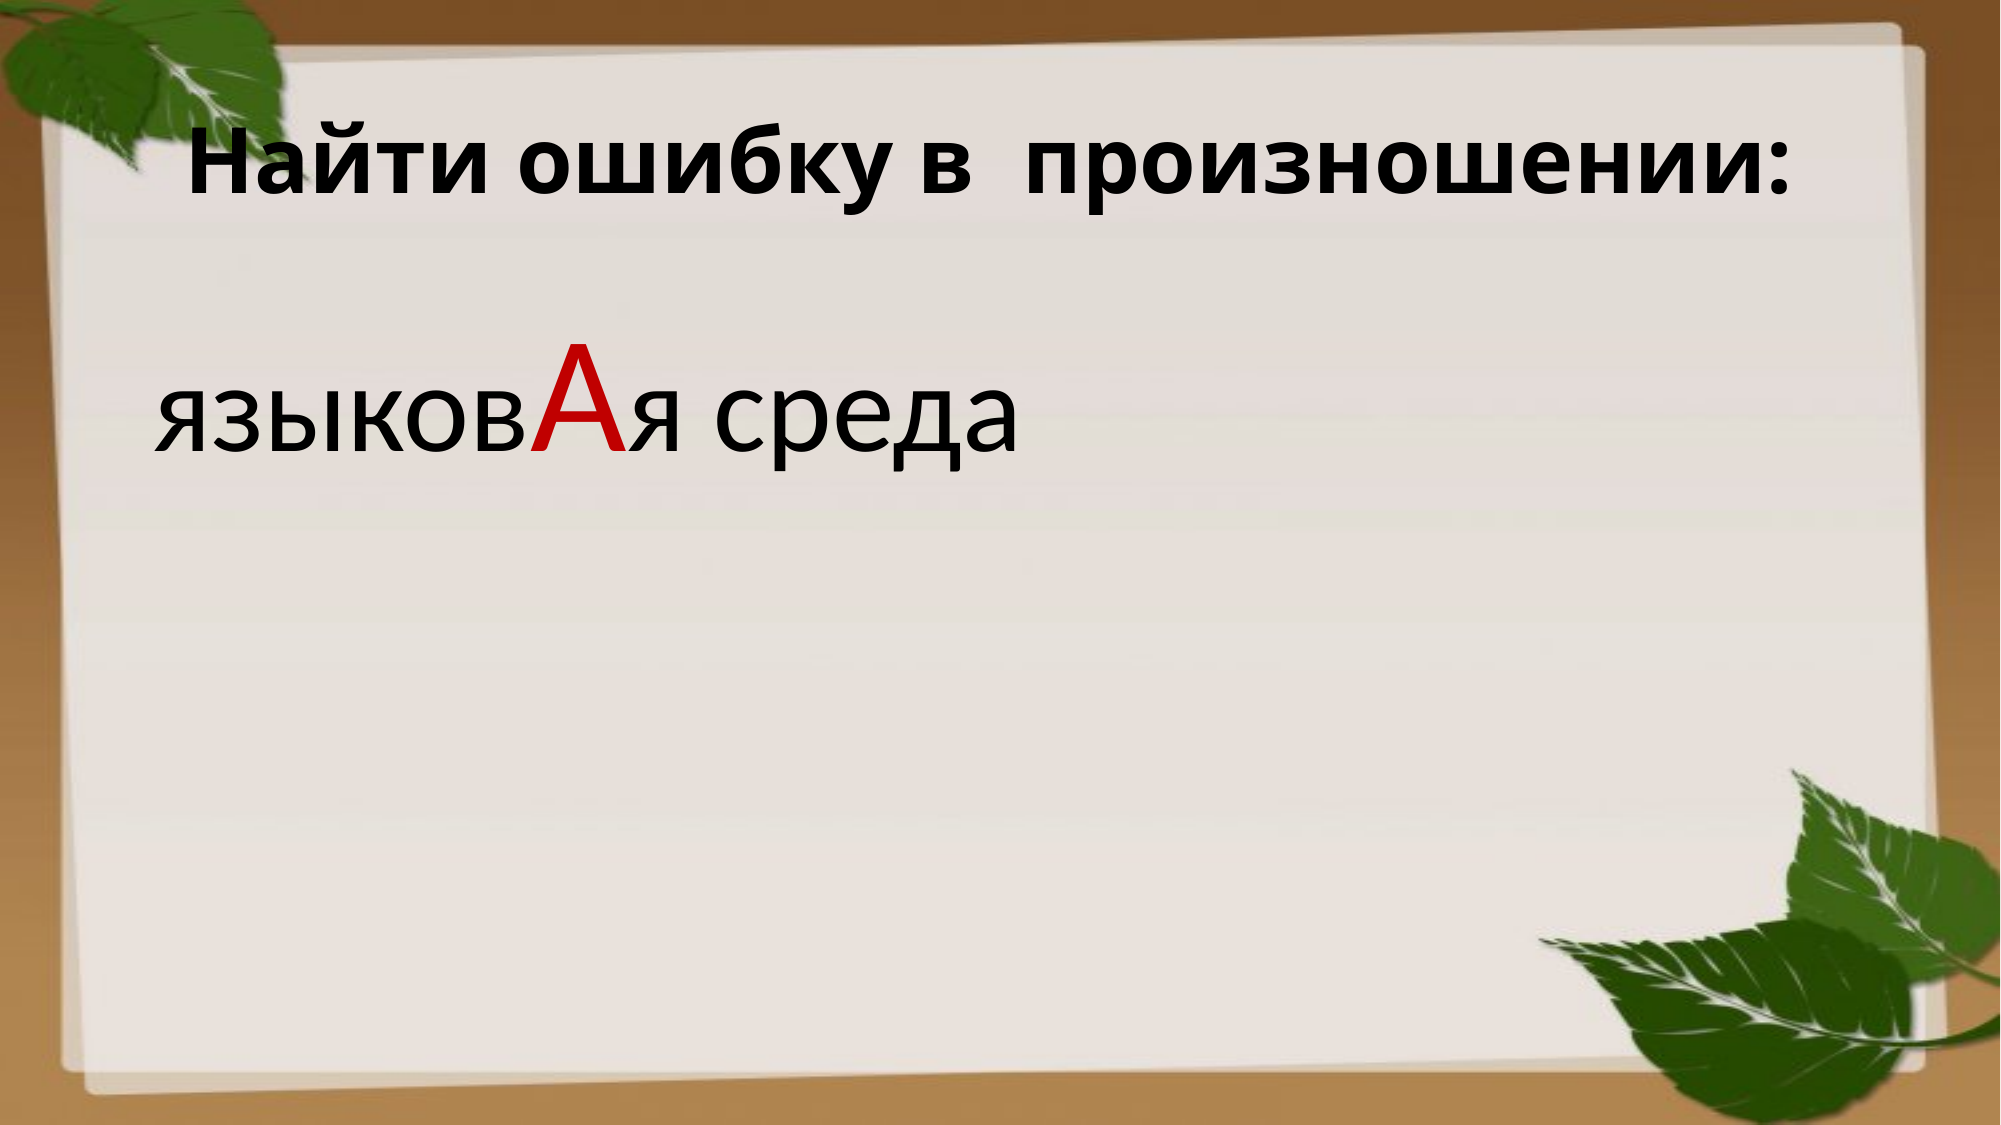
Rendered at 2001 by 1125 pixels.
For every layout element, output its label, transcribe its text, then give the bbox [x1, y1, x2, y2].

picture [0, 0, 2001, 1125]
list языковАя среда [137, 299, 1863, 1014]
title Найти ошибку в произношении: [127, 55, 1853, 274]
